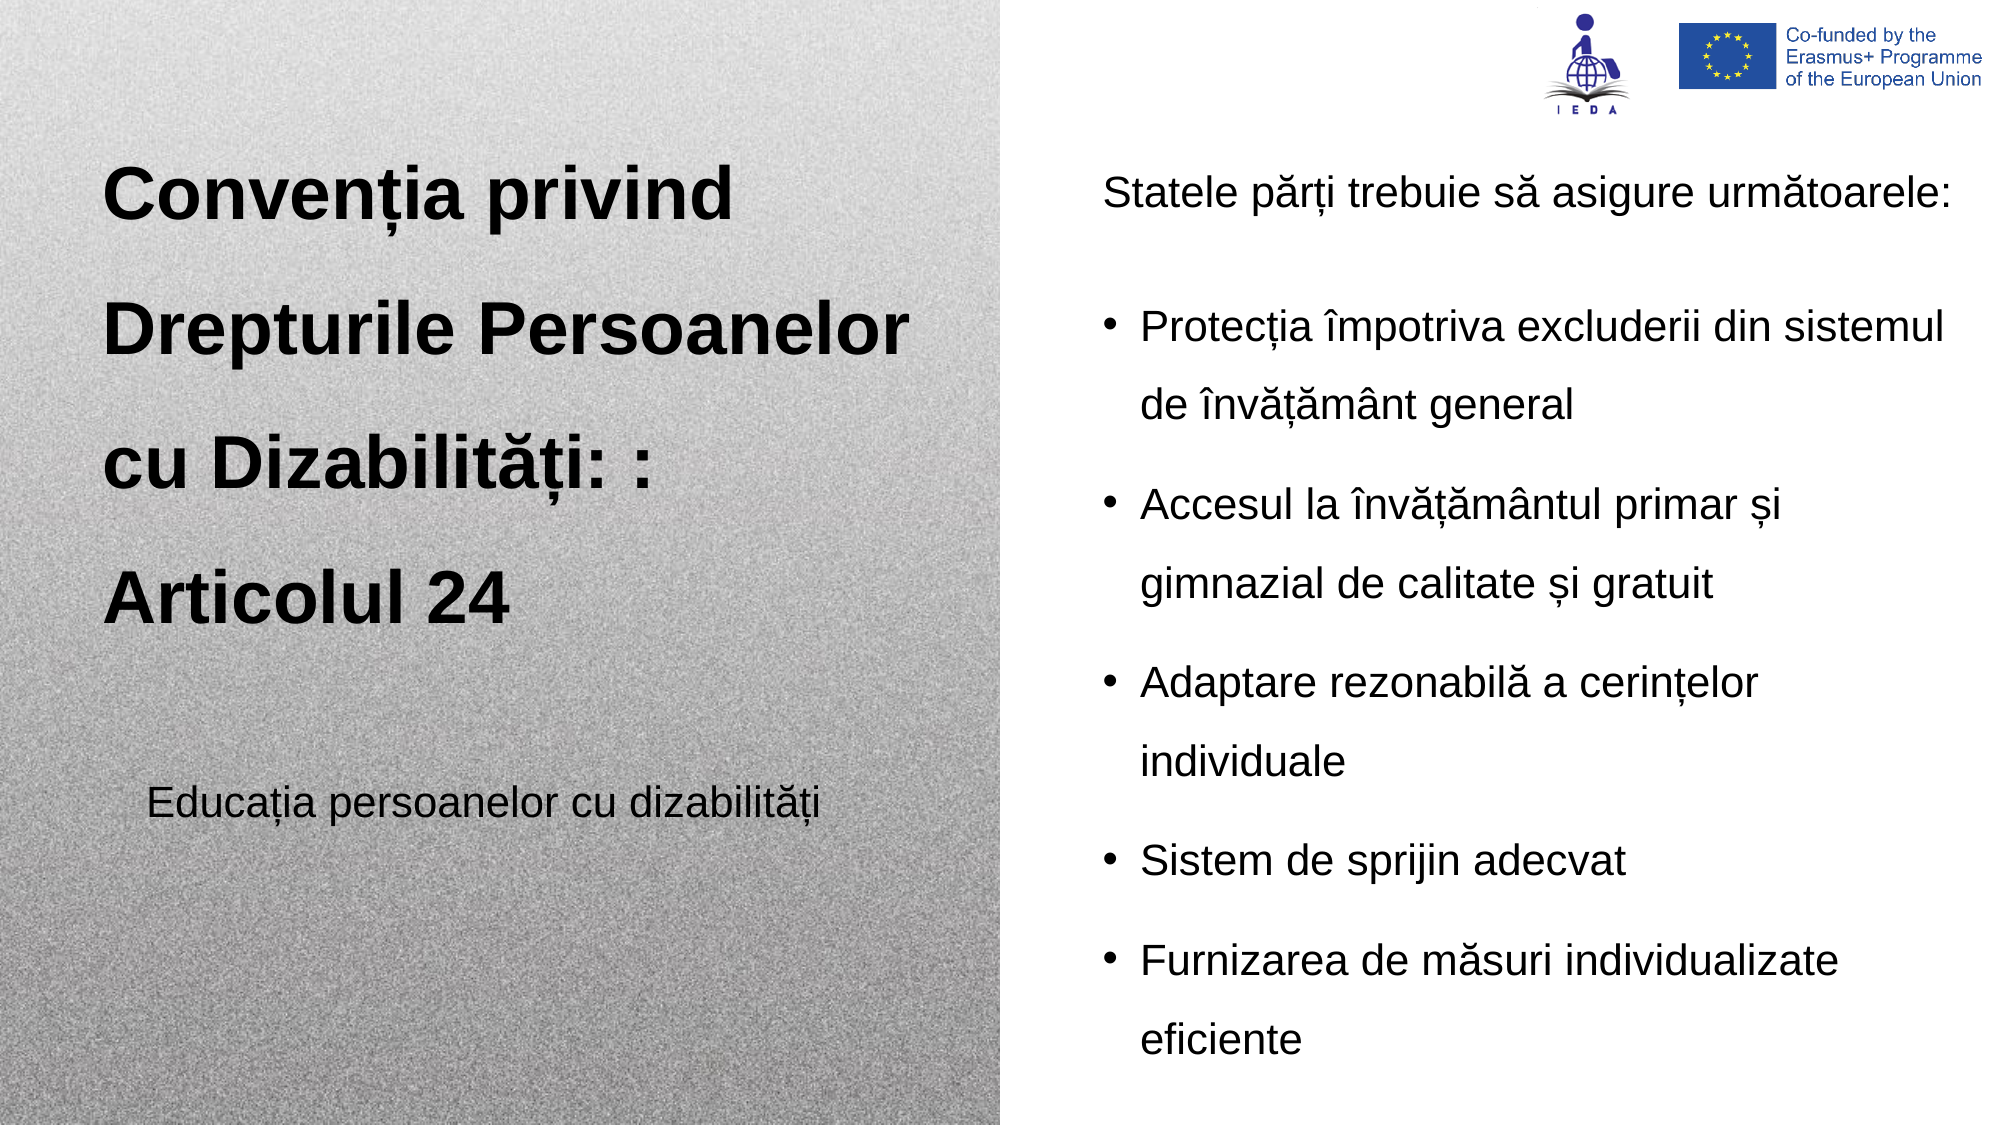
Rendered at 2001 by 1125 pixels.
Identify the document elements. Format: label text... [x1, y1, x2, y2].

text_box Protecția împotriva excluderii din sistemul de învățământ general Accesul la învățământul primar și gimnazial de calitate și gratuit Adaptare rezonabilă a cerințelor individuale Sistem de sprijin adecvat Furnizarea de măsuri individualizate eficiente [1087, 263, 1972, 959]
picture [1677, 22, 2000, 94]
text_box Statele părți trebuie să asigure următoarele: [1087, 130, 1989, 313]
picture [1528, 0, 1645, 127]
picture [0, 0, 1001, 1125]
